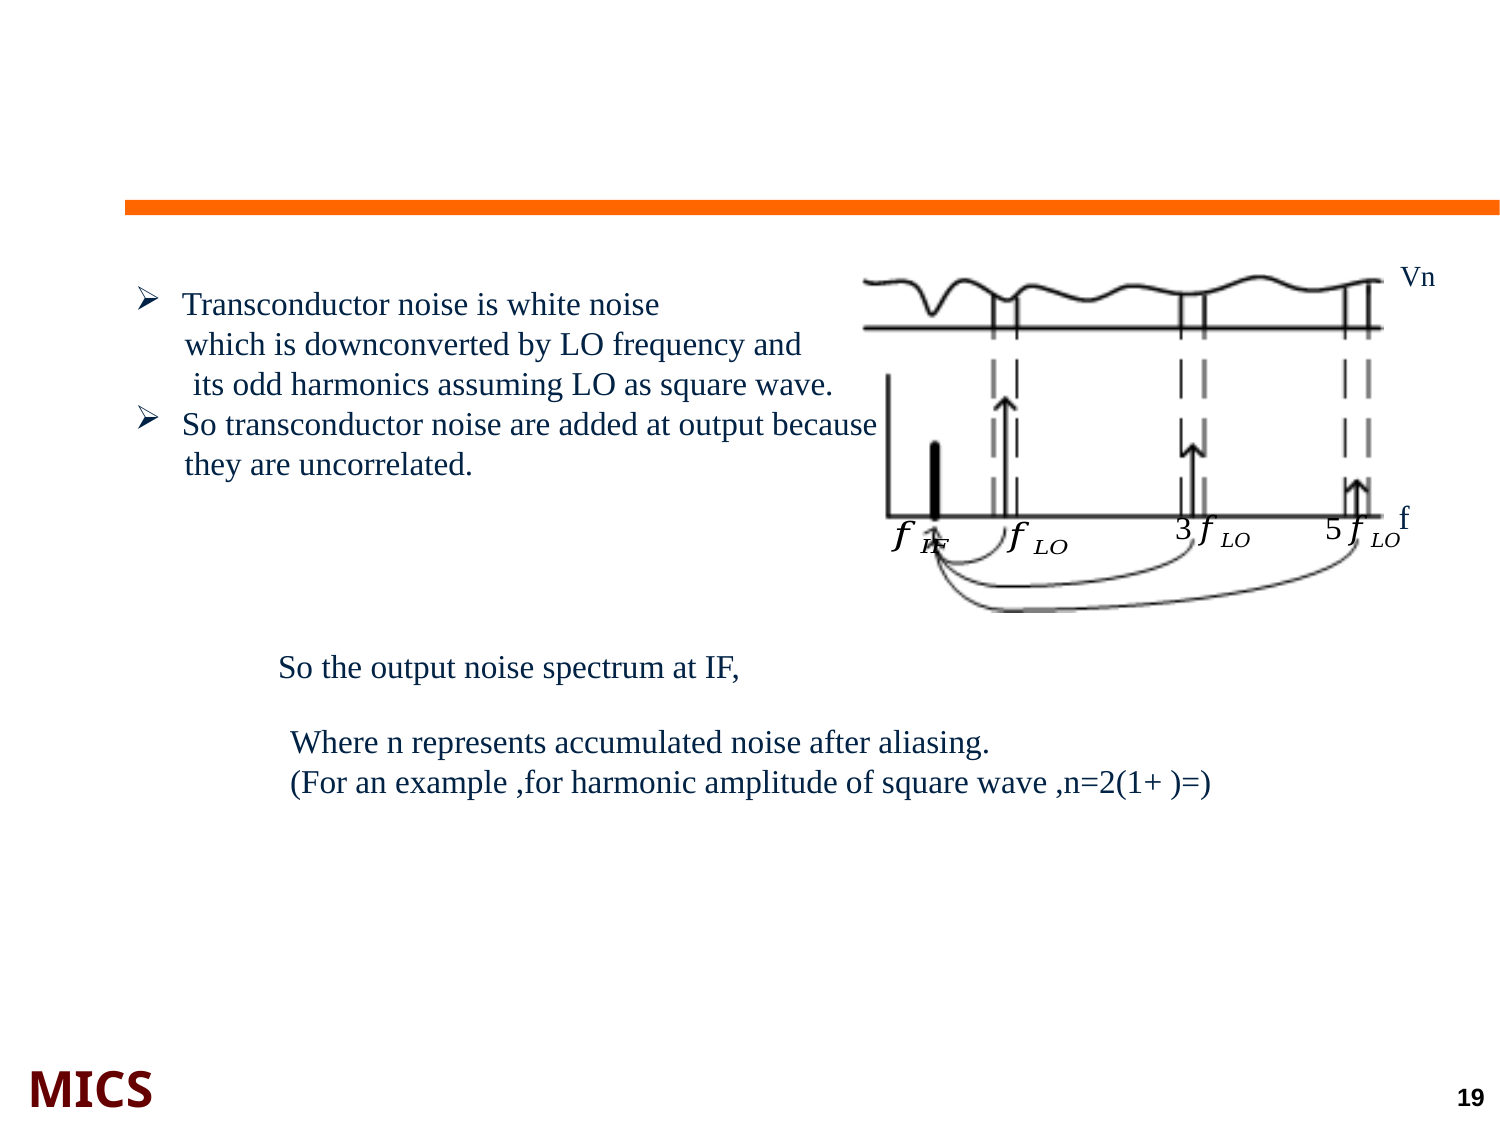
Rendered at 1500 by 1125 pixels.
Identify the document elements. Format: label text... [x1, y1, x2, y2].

text_box Transconductor noise is white noise which is downconverted by LO frequency and its odd harmonics assuming LO as square wave. So transconductor noise are added at output because they are uncorrelated. [120, 274, 861, 490]
slide_number 19 [1425, 1067, 1500, 1125]
text_box Vn [1385, 249, 1451, 300]
picture [862, 274, 1384, 613]
text_box f [1388, 488, 1425, 544]
